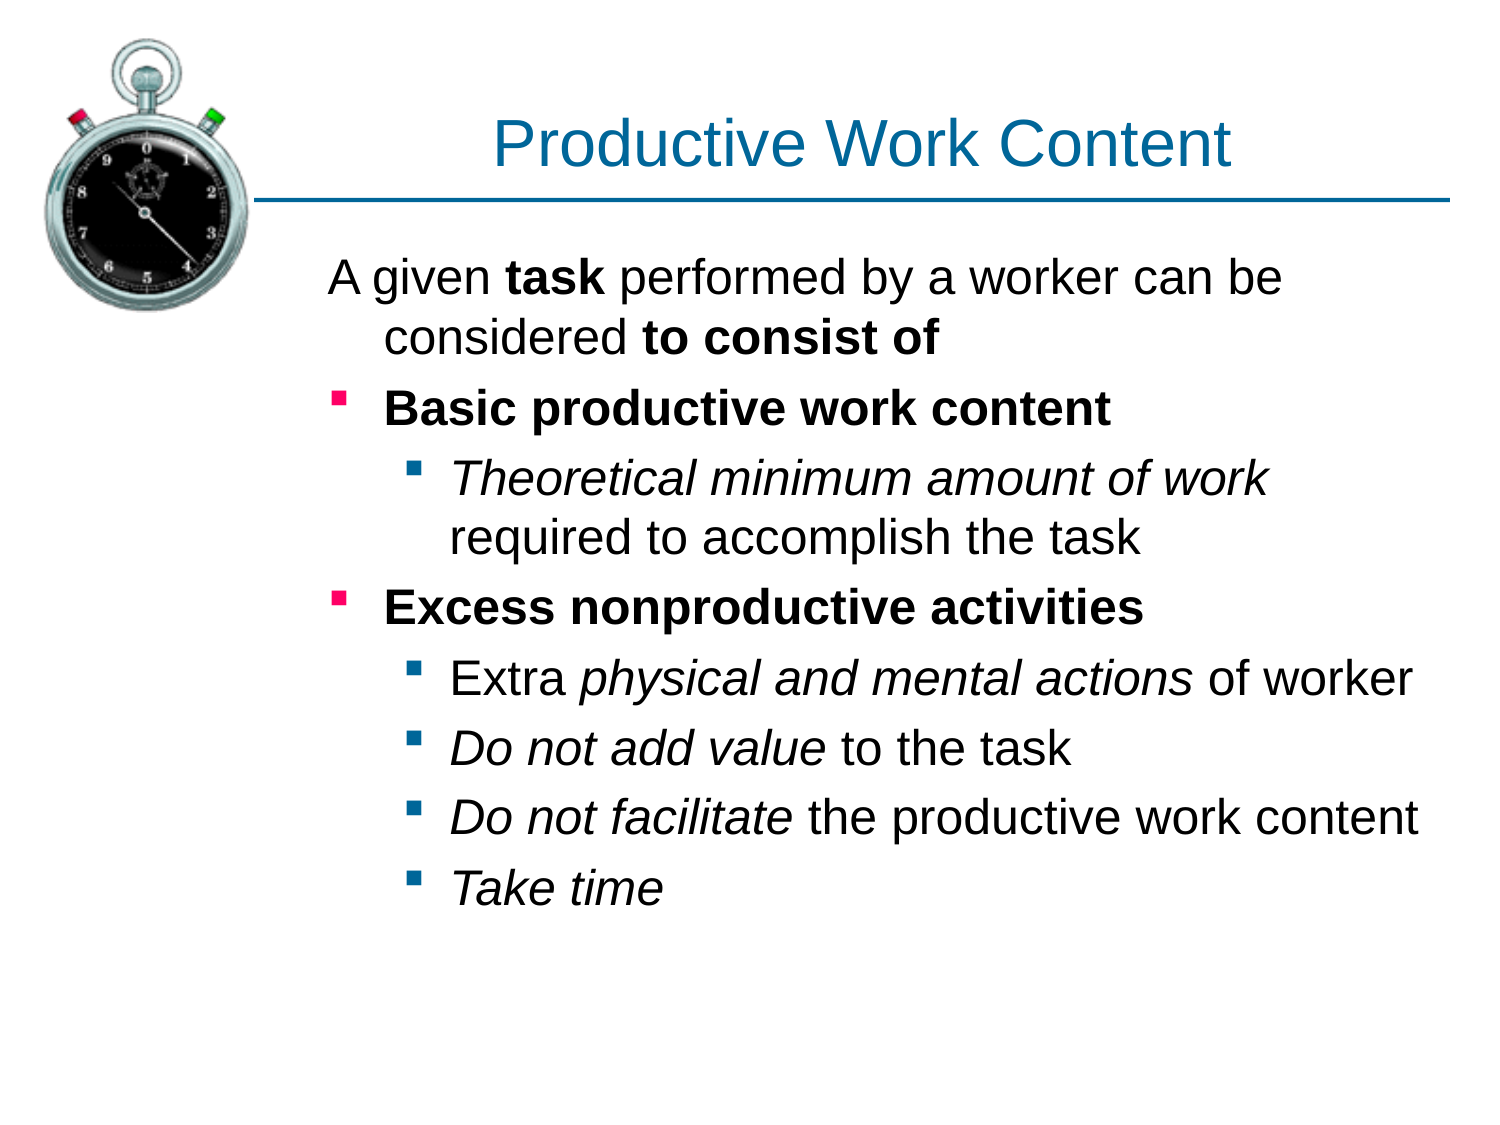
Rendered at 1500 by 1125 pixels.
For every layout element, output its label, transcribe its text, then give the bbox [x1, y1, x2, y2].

title Productive Work Content [275, 37, 1450, 188]
picture [37, 37, 254, 313]
list A given task performed by a worker can be considered to consist of Basic productive work content Theoretical minimum amount of work required to accomplish the task Excess nonproductive activities Extra physical and mental actions of worker Do not add value to the task Do not facilitate the productive work content Take time [312, 237, 1450, 975]
